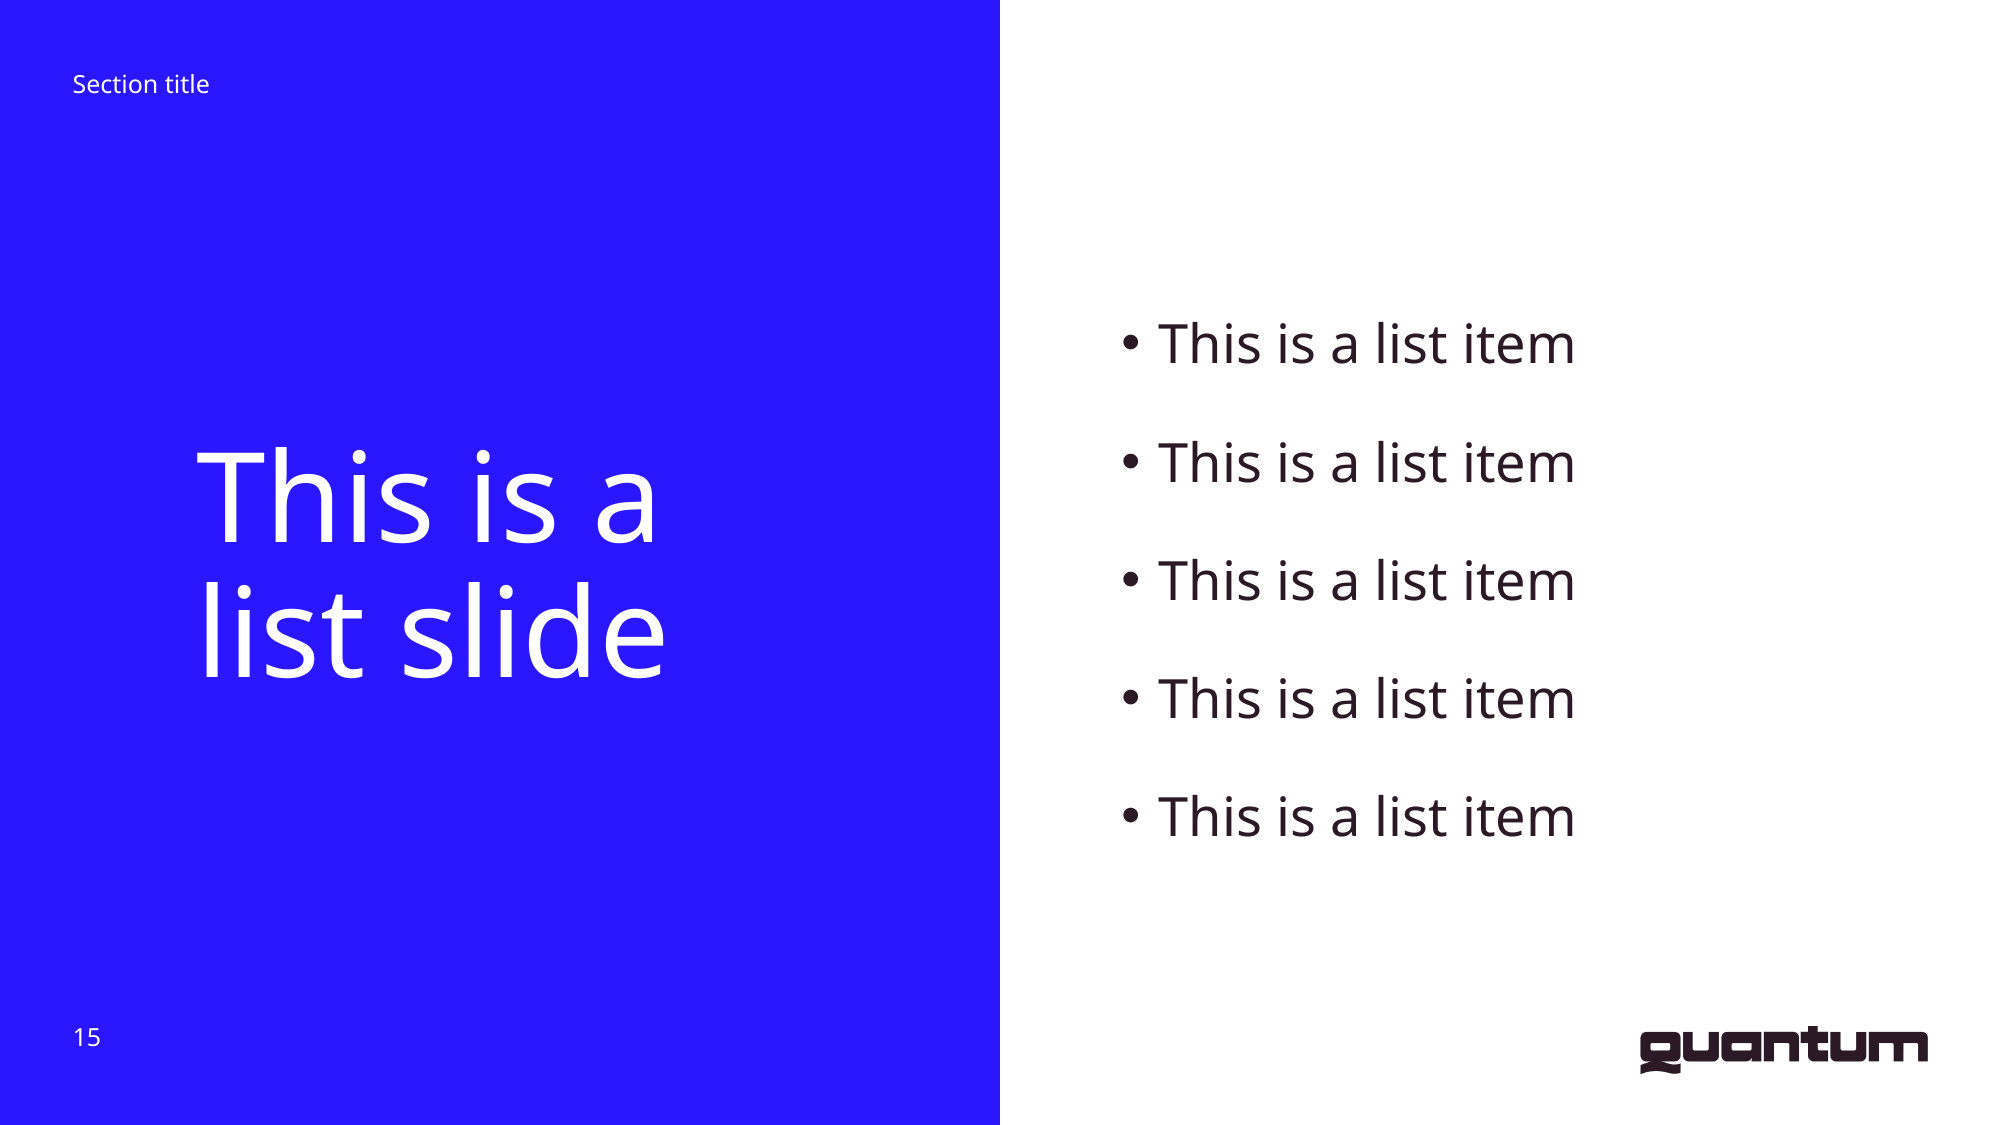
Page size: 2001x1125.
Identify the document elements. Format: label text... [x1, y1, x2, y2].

text_box This is a list item This is a list item This is a list item This is a list item This is a list item [1106, 74, 1928, 1050]
text_box Section title [72, 72, 492, 114]
picture [1640, 1026, 1928, 1074]
text_box [0, 0, 1001, 1125]
text_box 15 [72, 978, 159, 1053]
text_box This is a list slide [181, 426, 919, 818]
